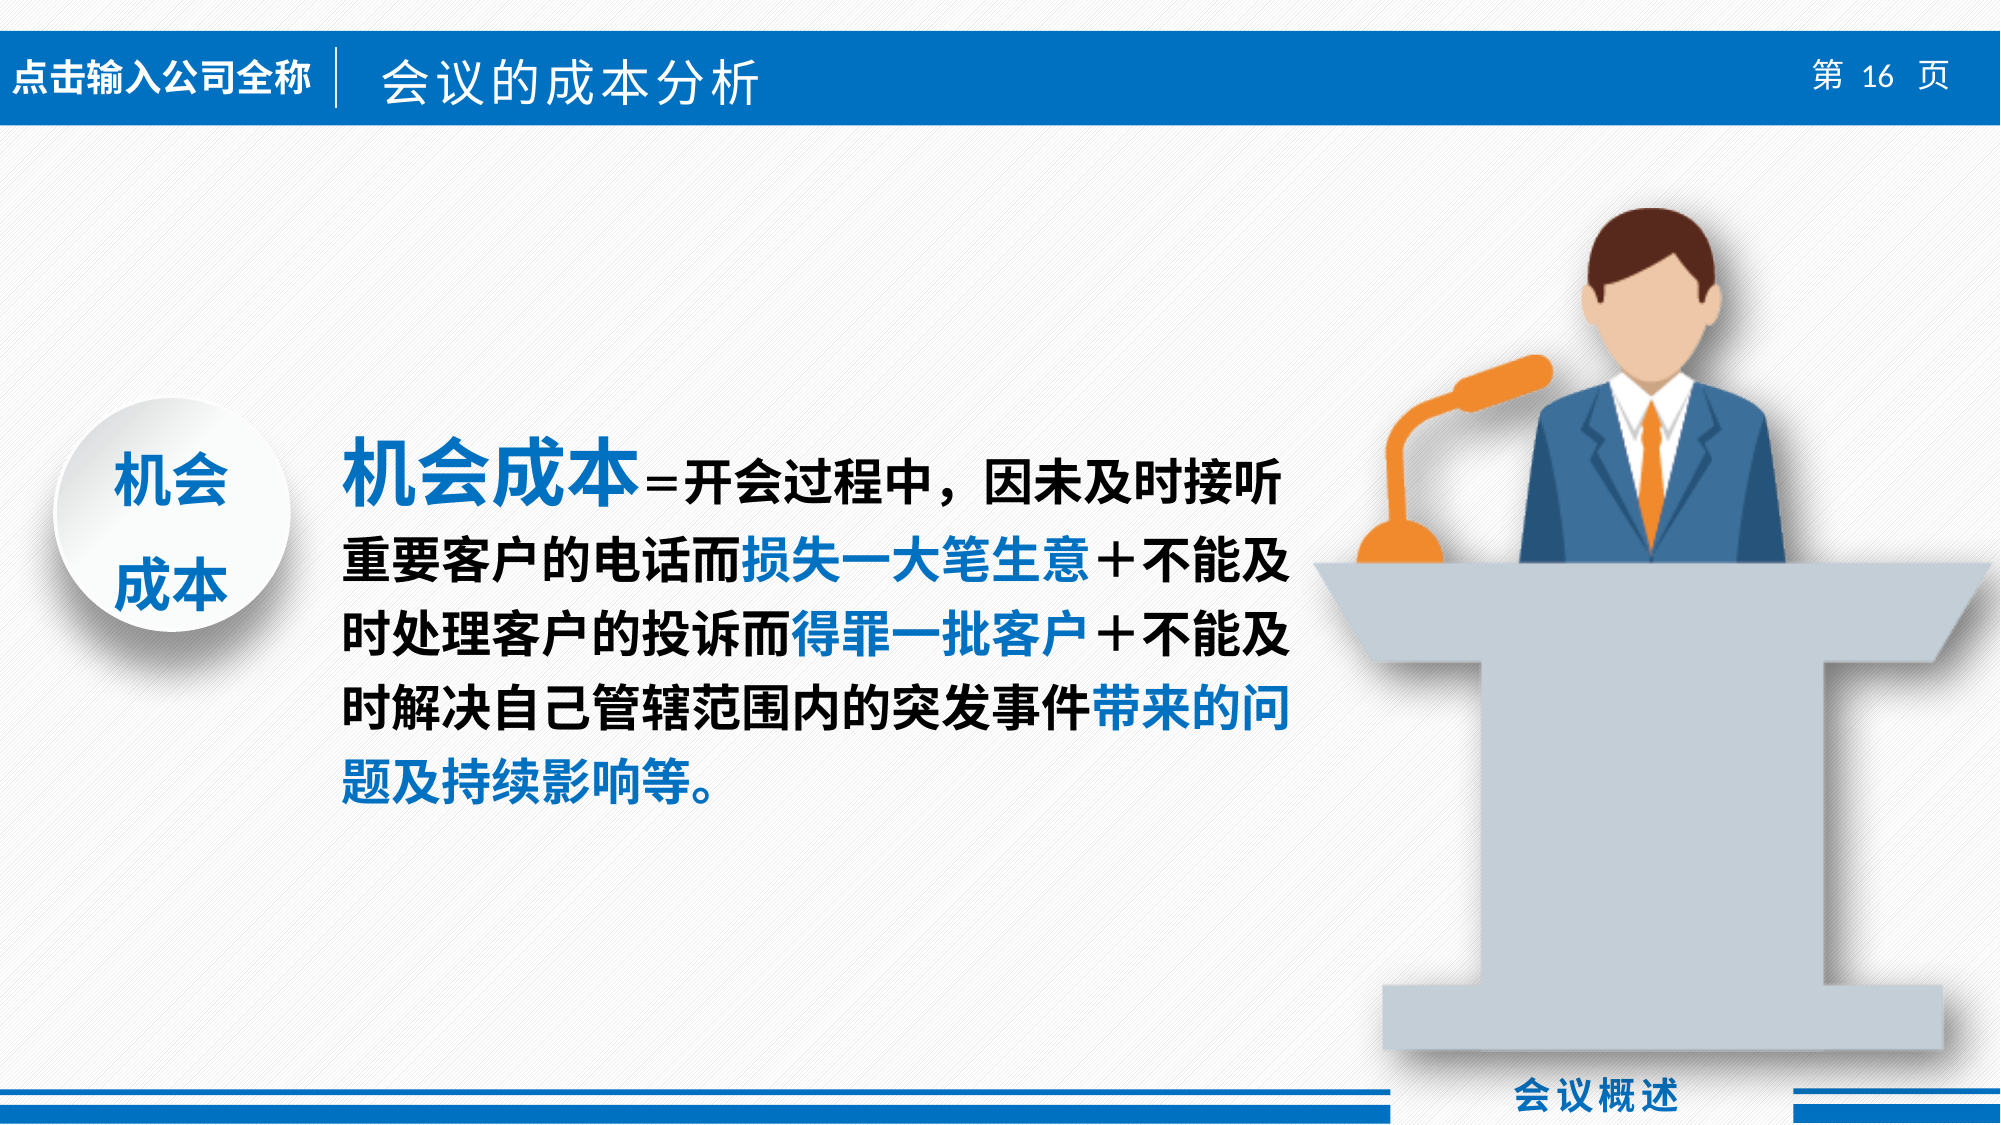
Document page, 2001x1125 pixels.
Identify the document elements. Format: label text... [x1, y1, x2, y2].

picture [1312, 207, 1994, 1053]
text_box 机会 成本 [52, 394, 291, 633]
text_box 机会成本＝开会过程中，因未及时接听重要客户的电话而损失一大笔生意＋不能及时处理客户的投诉而得罪一批客户＋不能及时解决自己管辖范围内的突发事件带来的问题及持续影响等。 [326, 397, 1295, 818]
